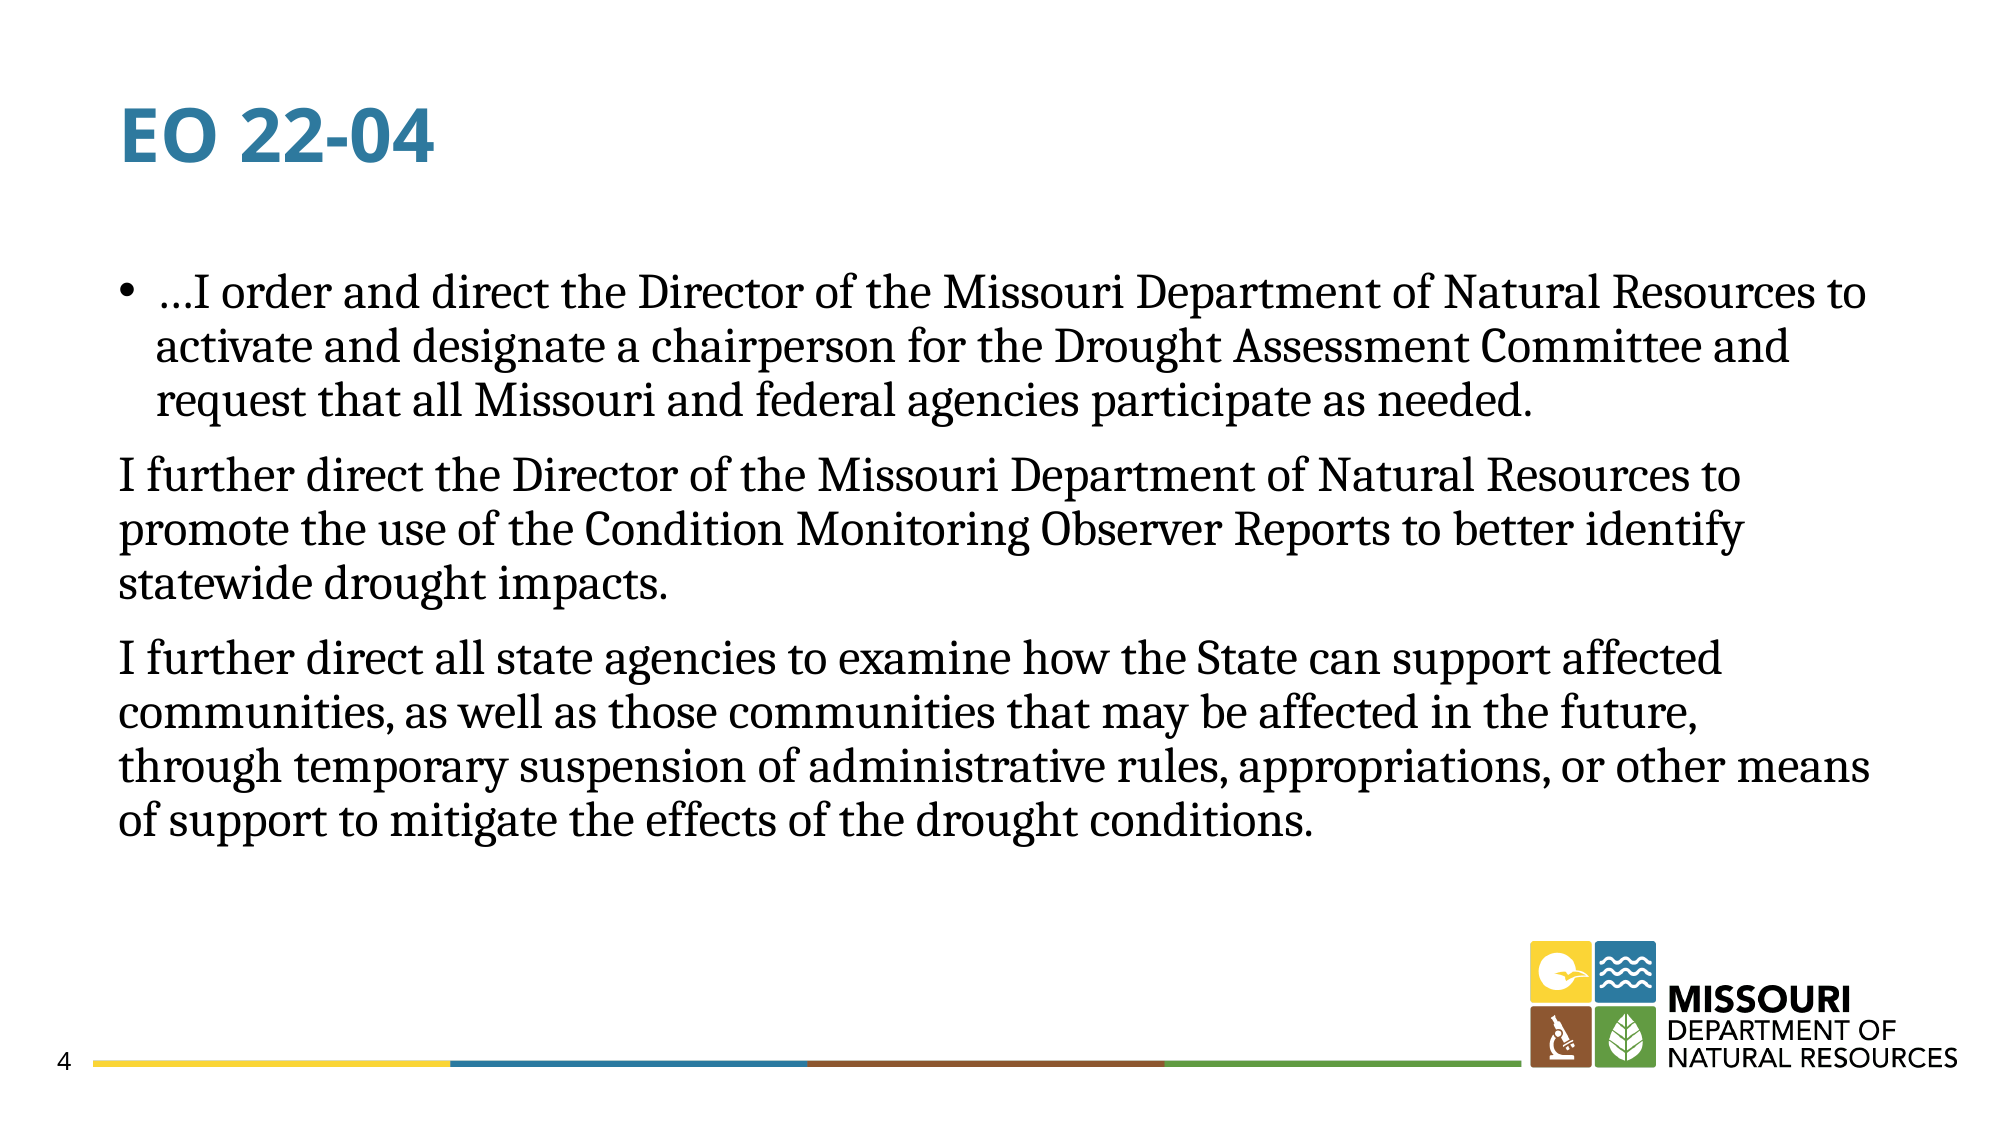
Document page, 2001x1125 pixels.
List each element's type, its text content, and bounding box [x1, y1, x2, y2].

title EO 22-04 [103, 54, 1887, 222]
list …I order and direct the Director of the Missouri Department of Natural Resources to activate and designate a chairperson for the Drought Assessment Committee and request that all Missouri and federal agencies participate as needed. I further direct the Director of the Missouri Department of Natural Resources to promote the use of the Condition Monitoring Observer Reports to better identify statewide drought impacts. I further direct all state agencies to examine how the State can support affected communities, as well as those communities that may be affected in the future, through temporary suspension of administrative rules, appropriations, or other means of support to mitigate the effects of the drought conditions. [103, 258, 1887, 948]
picture [93, 941, 1957, 1068]
slide_number 4 [22, 1032, 87, 1093]
